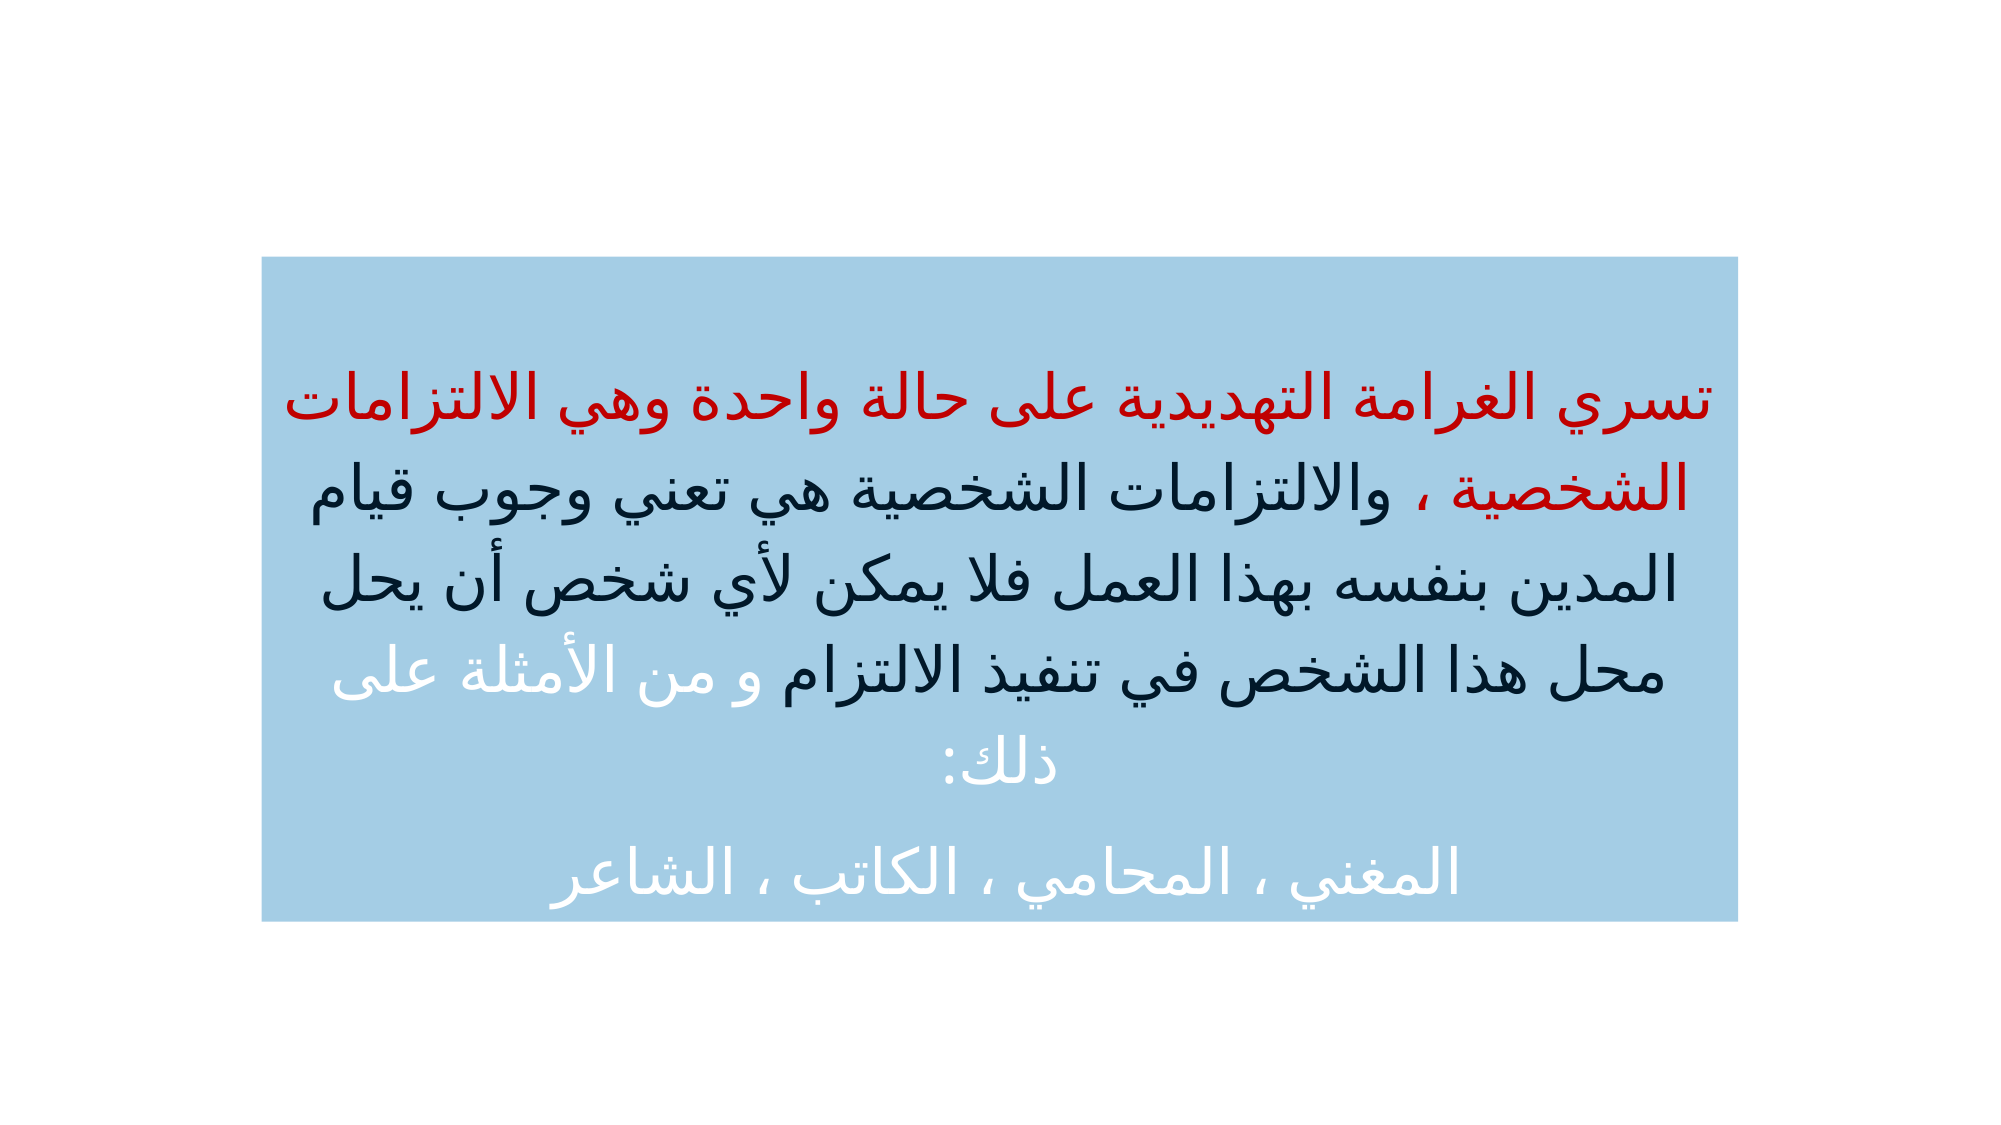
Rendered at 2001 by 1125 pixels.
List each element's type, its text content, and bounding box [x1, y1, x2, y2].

subtitle تسري الغرامة التهديدية على حالة واحدة وهي الالتزامات الشخصية ، والالتزامات الشخصية هي تعني وجوب قيام المدين بنفسه بهذا العمل فلا يمكن لأي شخص أن يحل محل هذا الشخص في تنفيذ الالتزام و من الأمثلة على ذلك: المغني ، المحامي ، الكاتب ، الشاعر [261, 256, 1739, 922]
